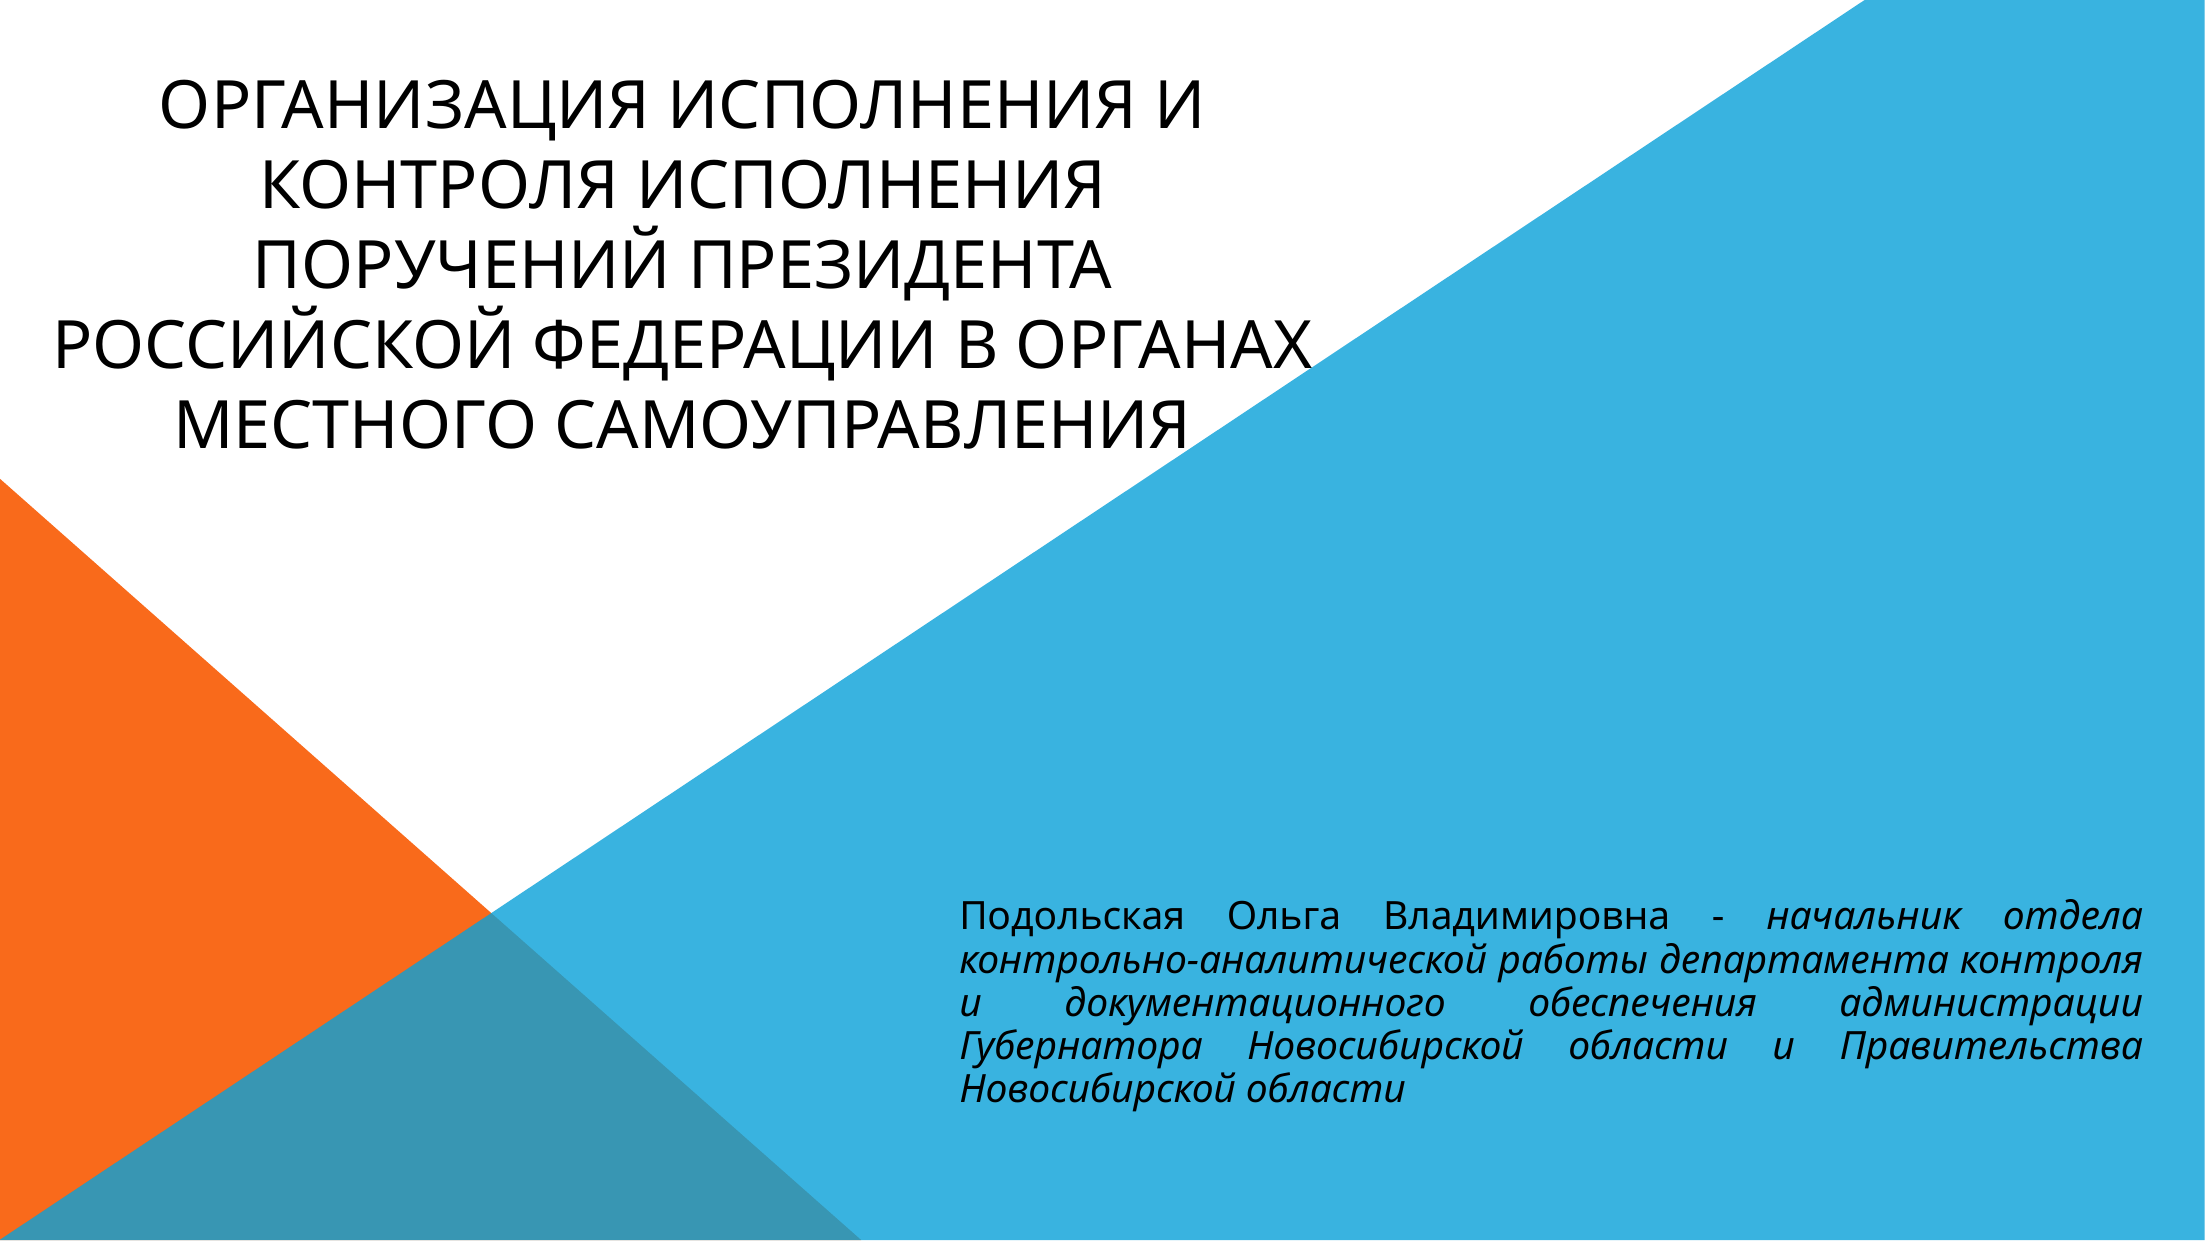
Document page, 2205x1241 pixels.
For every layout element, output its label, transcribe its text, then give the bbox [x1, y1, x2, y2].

text_box Подольская Ольга Владимировна - начальник отдела контрольно-аналитической работы департамента контроля и документационного обеспечения администрации Губернатора Новосибирской области и Правительства Новосибирской области [944, 887, 2158, 1119]
title Организация исполнения и контроля исполнения поручений президента российской федерации в органах местного самоуправления [27, 147, 1339, 544]
